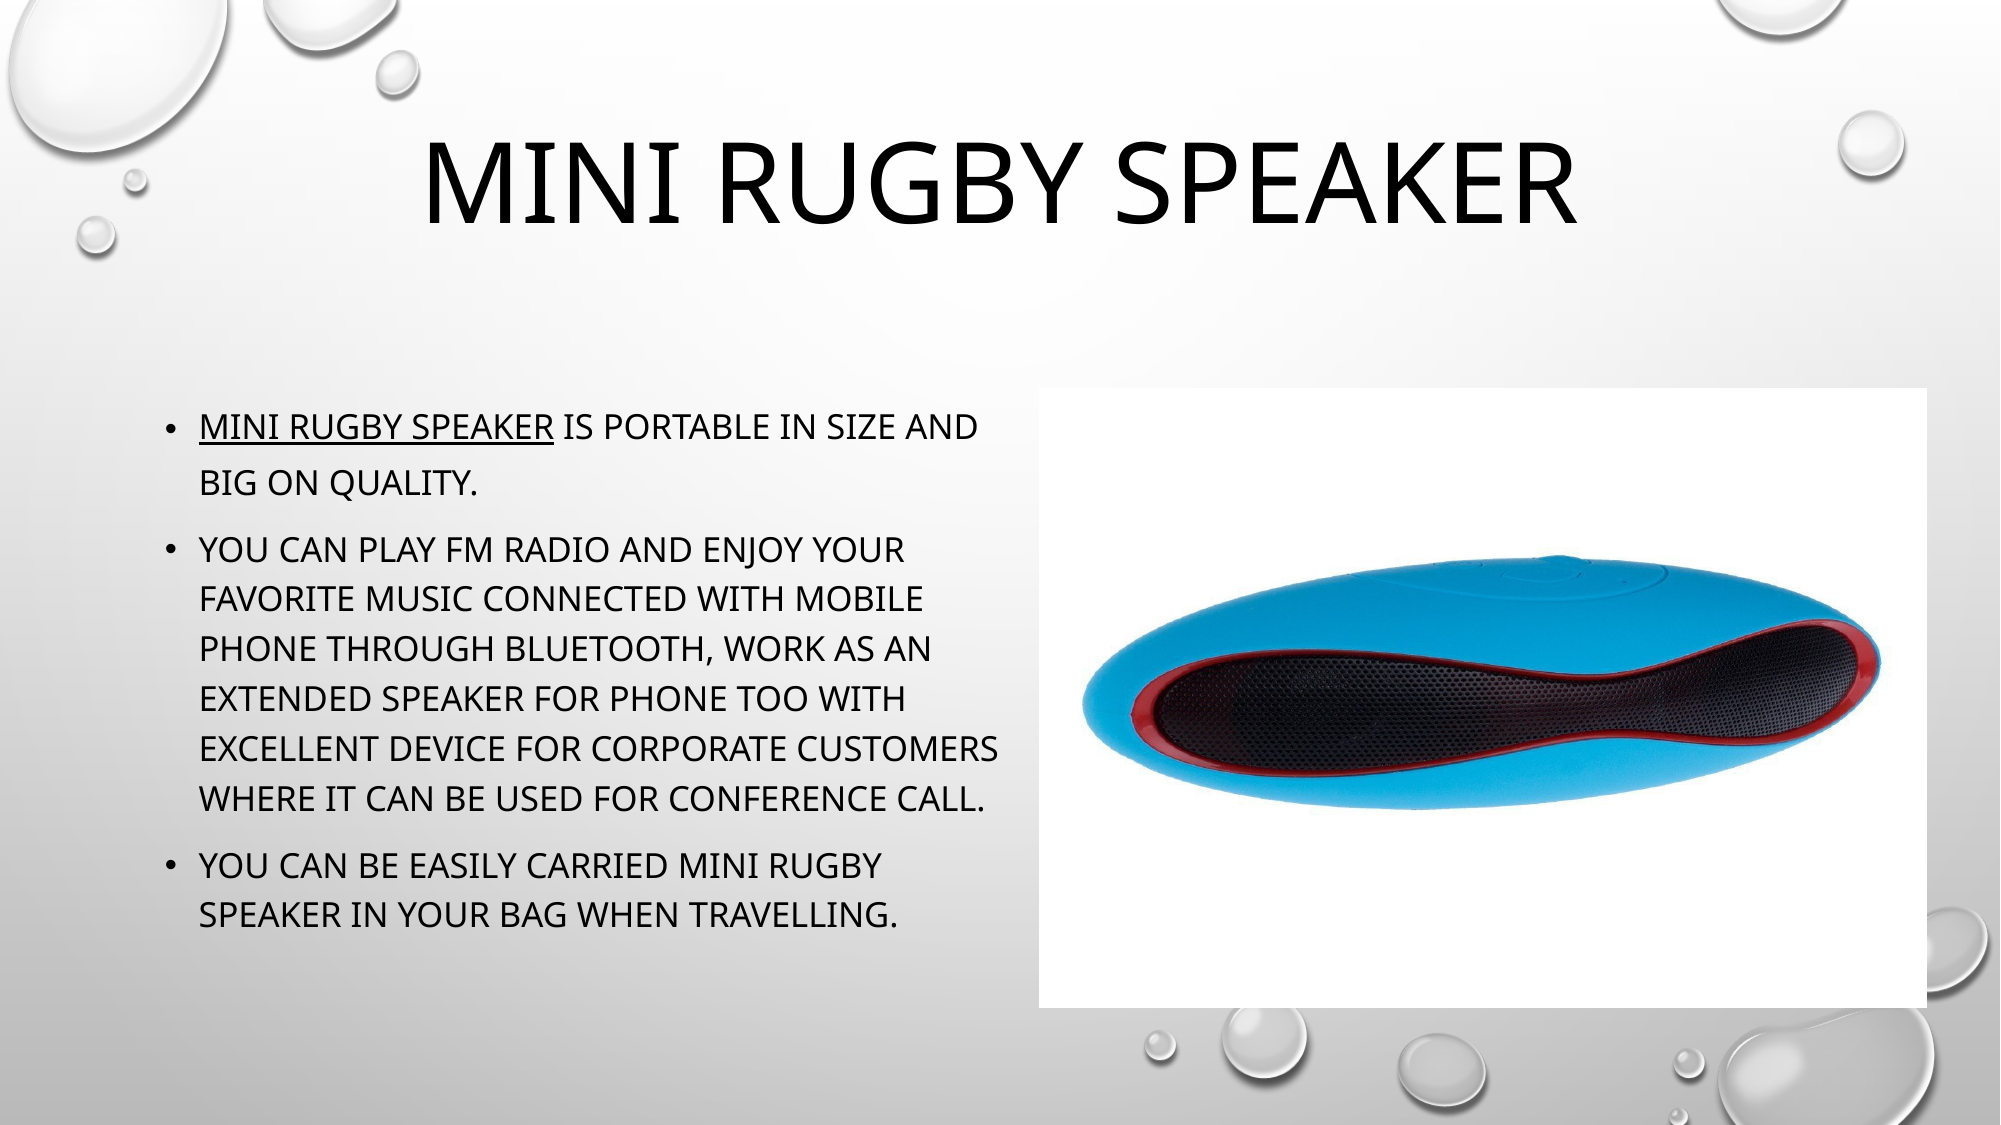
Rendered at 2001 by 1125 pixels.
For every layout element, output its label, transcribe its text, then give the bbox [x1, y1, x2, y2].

picture [0, 0, 2000, 1125]
list Mini rugby speaker is portable in size and big on quality. You can play FM radio and enjoy your favorite music connected with mobile phone through Bluetooth, work as an extended speaker for phone too with excellent device for corporate customers where it can be used for conference call. You can be easily carried mini rugby speaker in your bag when travelling. [149, 388, 1038, 950]
title Mini Rugby Speaker [149, 101, 1851, 364]
